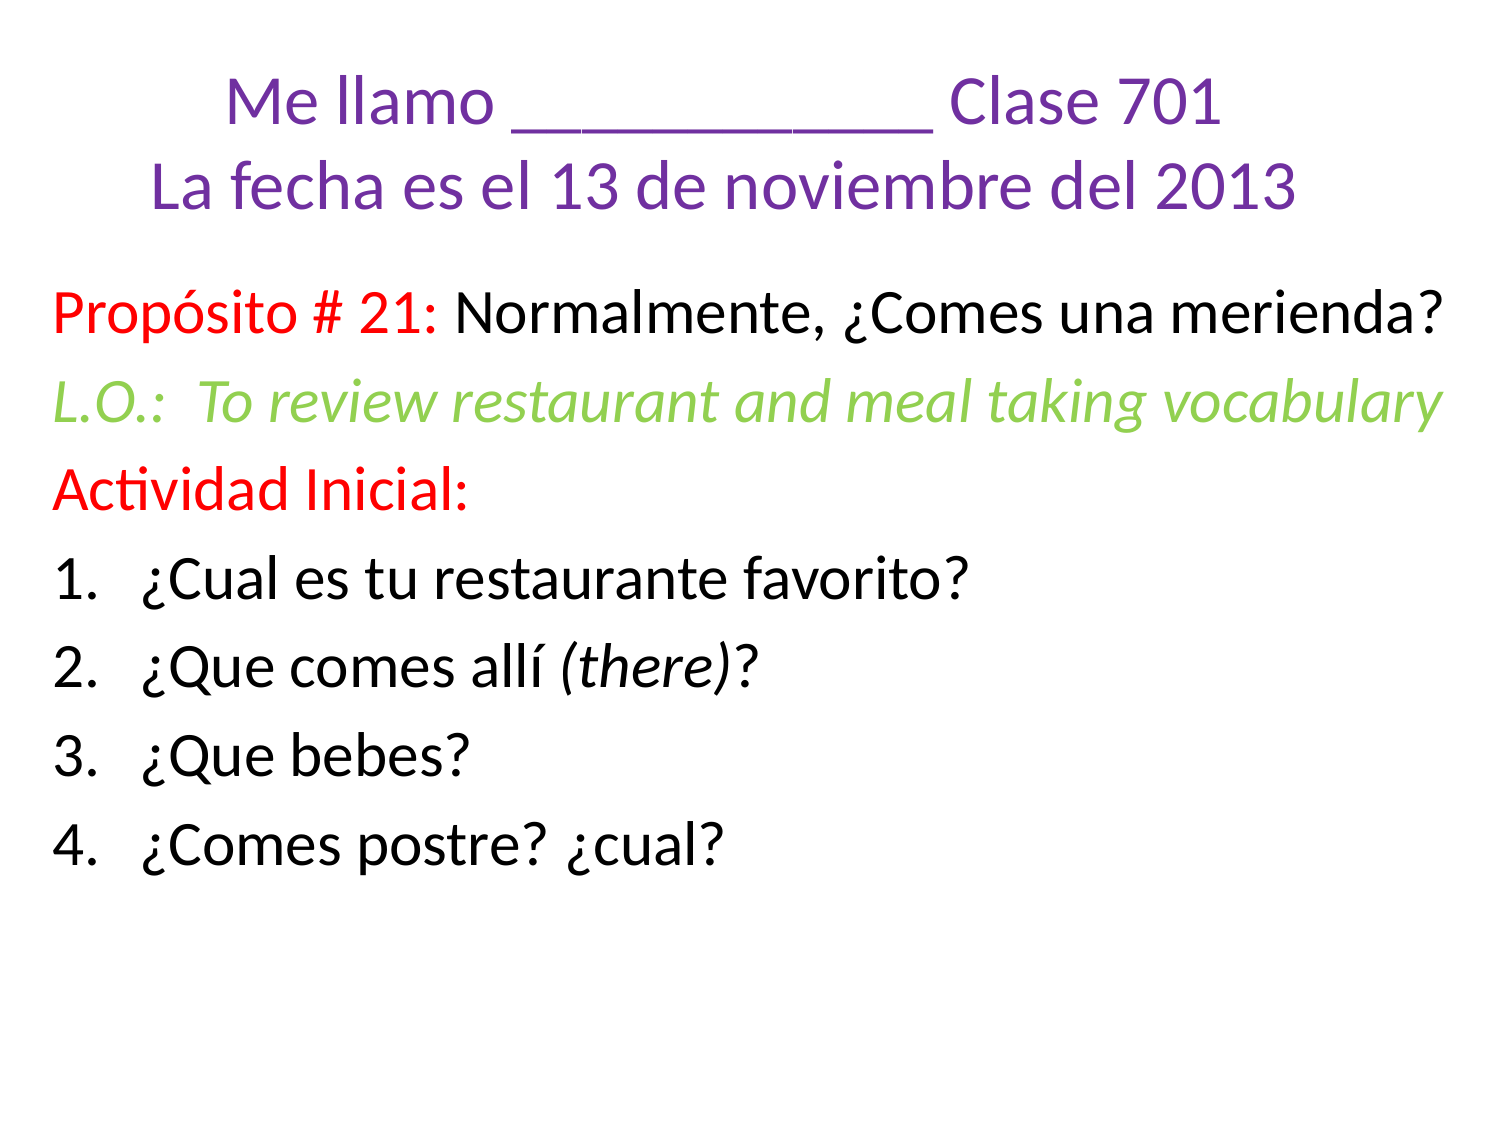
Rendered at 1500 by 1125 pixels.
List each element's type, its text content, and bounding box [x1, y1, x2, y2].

title Me llamo ____________ Clase 701 La fecha es el 13 de noviembre del 2013 [24, 45, 1425, 233]
list Propósito # 21: Normalmente, ¿Comes una merienda? L.O.: To review restaurant and meal taking vocabulary Actividad Inicial: ¿Cual es tu restaurante favorito? ¿Que comes allí (there)? ¿Que bebes? ¿Comes postre? ¿cual? [37, 262, 1500, 1005]
